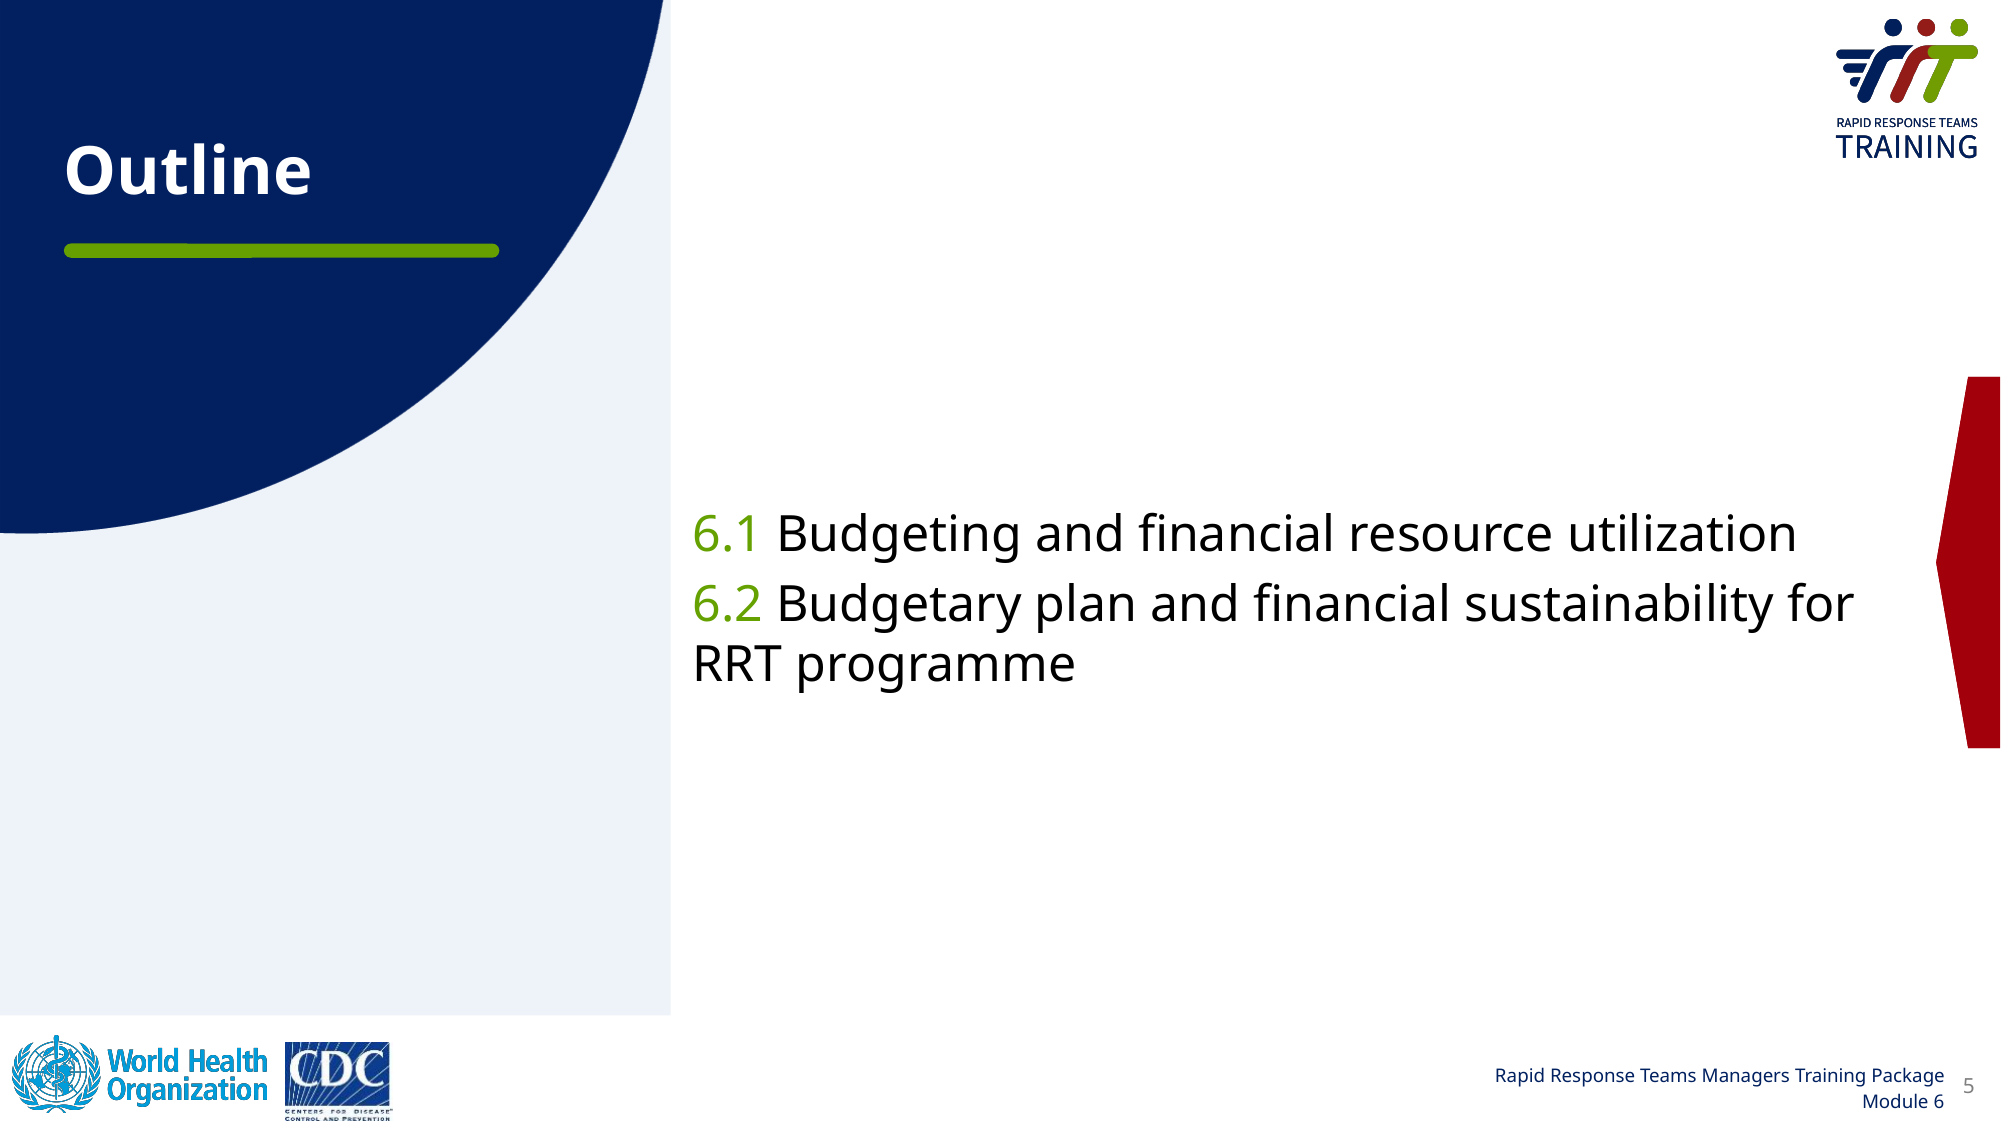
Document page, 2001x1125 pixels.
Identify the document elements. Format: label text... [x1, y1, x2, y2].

text_box 6.1 Budgeting and financial resource utilization 6.2 Budgetary plan and financial sustainability for RRT programme [685, 423, 1912, 700]
text_box Outline [55, 120, 528, 216]
picture [50, 1108, 62, 1113]
picture [59, 1035, 267, 1113]
picture [71, 1053, 90, 1091]
picture [34, 1054, 43, 1078]
picture [12, 1035, 54, 1068]
picture [46, 1056, 54, 1062]
picture [285, 1042, 393, 1121]
picture [40, 1062, 47, 1070]
picture [1835, 19, 1978, 167]
picture [36, 1088, 78, 1105]
slide_number 5 [1948, 1065, 1995, 1118]
text_box [1936, 376, 2000, 749]
picture [30, 1083, 37, 1091]
picture [22, 1062, 26, 1077]
picture [0, 0, 670, 538]
picture [24, 1054, 36, 1087]
picture [12, 1083, 48, 1113]
